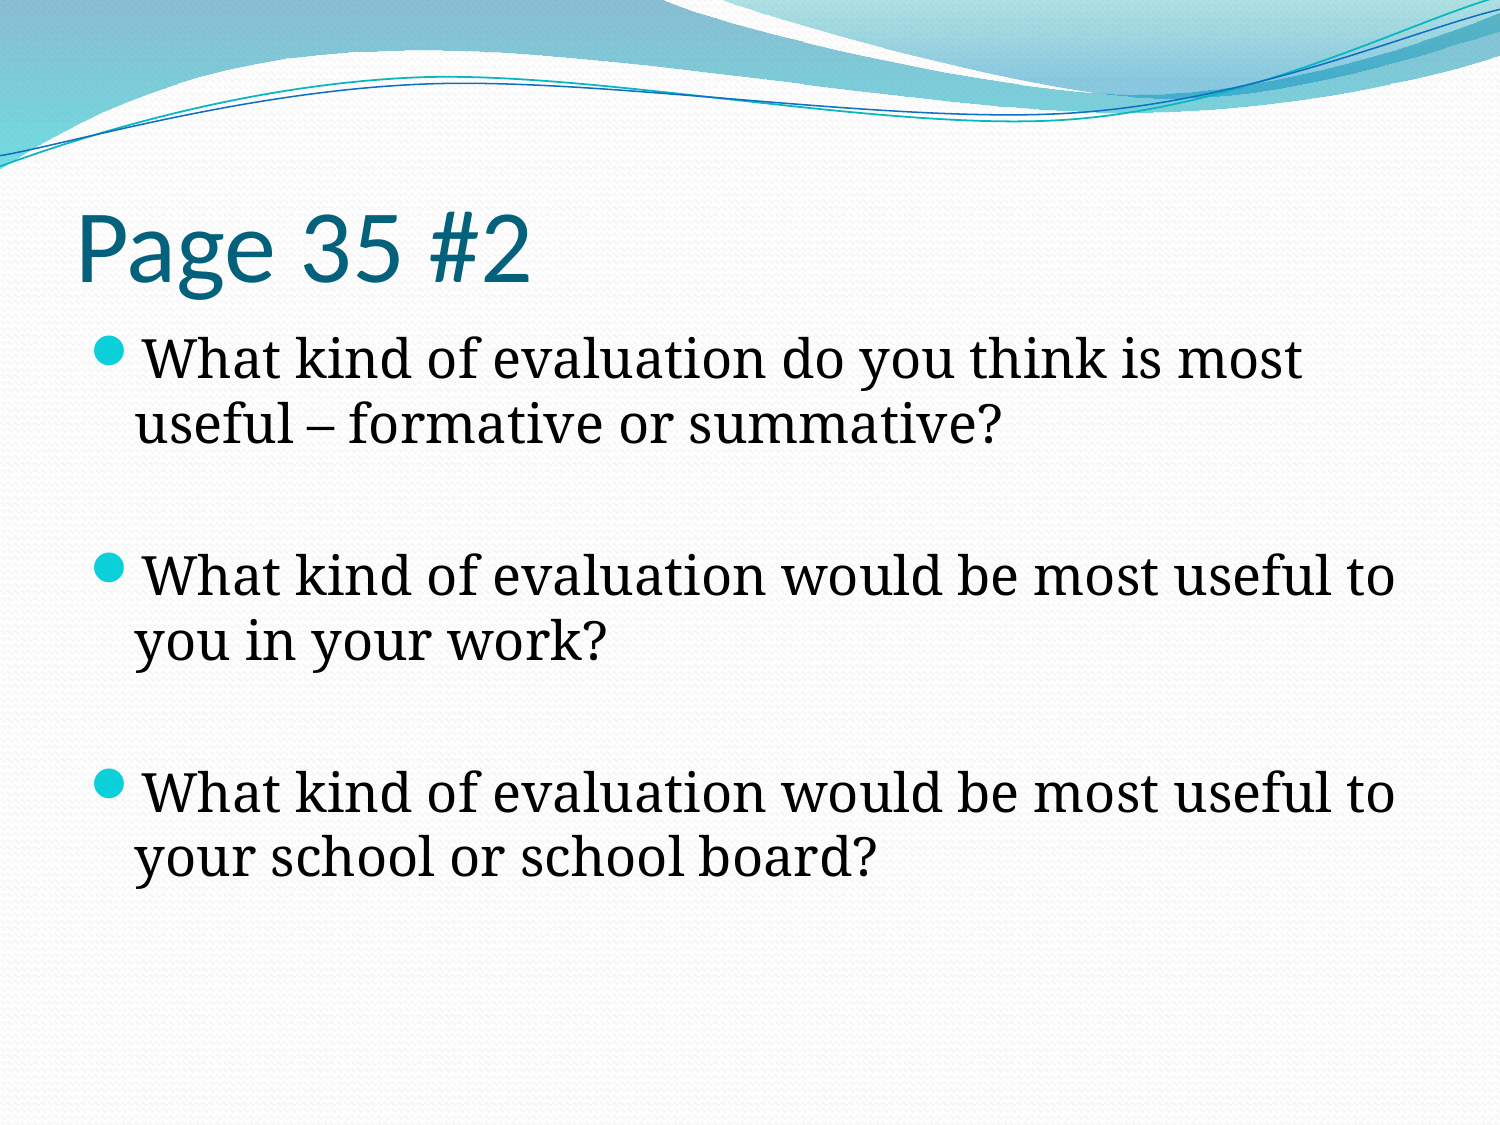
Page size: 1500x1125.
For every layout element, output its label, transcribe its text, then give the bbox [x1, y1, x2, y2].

list What kind of evaluation do you think is most useful – formative or summative? What kind of evaluation would be most useful to you in your work? What kind of evaluation would be most useful to your school or school board? [75, 317, 1425, 1038]
title Page 35 #2 [75, 115, 1425, 303]
